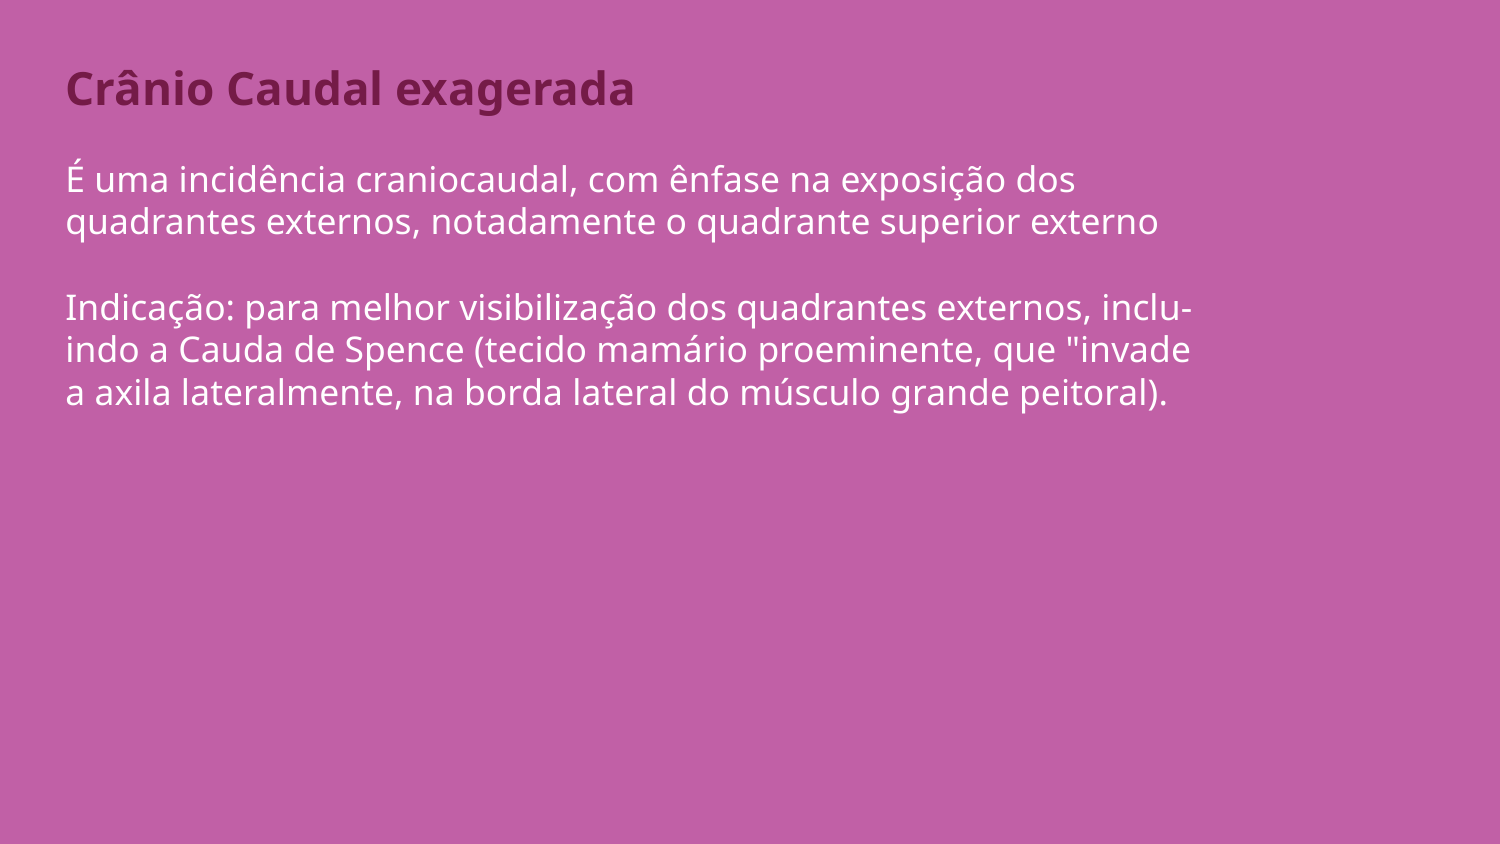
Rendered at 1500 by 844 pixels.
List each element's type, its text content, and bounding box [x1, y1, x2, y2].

text_box Crânio Caudal exagerada É uma incidência craniocaudal, com ênfase na exposição dos quadrantes externos, notadamente o quadrante superior externo Indicação: para melhor visibilização dos quadrantes externos, inclu- indo a Cauda de Spence (tecido mamário proeminente, que "invade a axila lateralmente, na borda lateral do músculo grande peitoral). [50, 44, 1450, 462]
